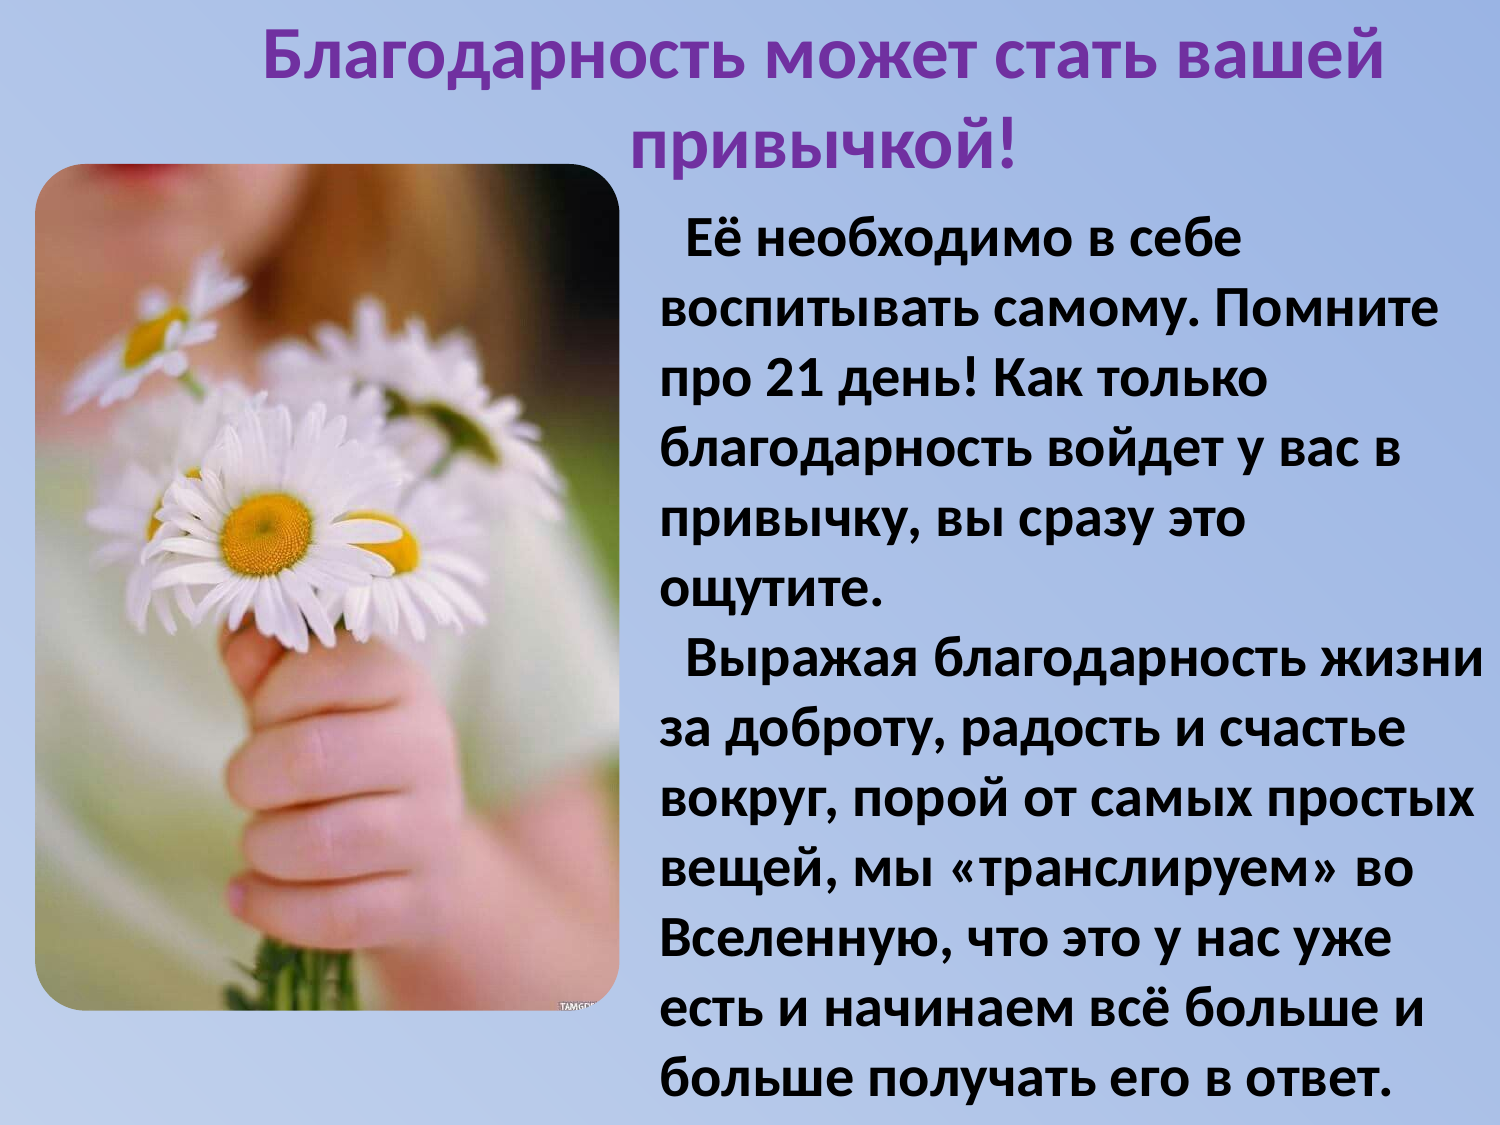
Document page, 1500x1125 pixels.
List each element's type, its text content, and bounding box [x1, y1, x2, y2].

picture [34, 163, 620, 1011]
text_box Её необходимо в себе воспитывать самому. Помните про 21 день! Как только благодарность войдет у вас в привычку, вы сразу это ощутите. Выражая благодарность жизни за доброту, радость и счастье вокруг, порой от самых простых вещей, мы «транслируем» во Вселенную, что это у нас уже есть и начинаем всё больше и больше получать его в ответ. [644, 190, 1500, 1116]
title Благодарность может стать вашей привычкой! [150, 0, 1500, 188]
